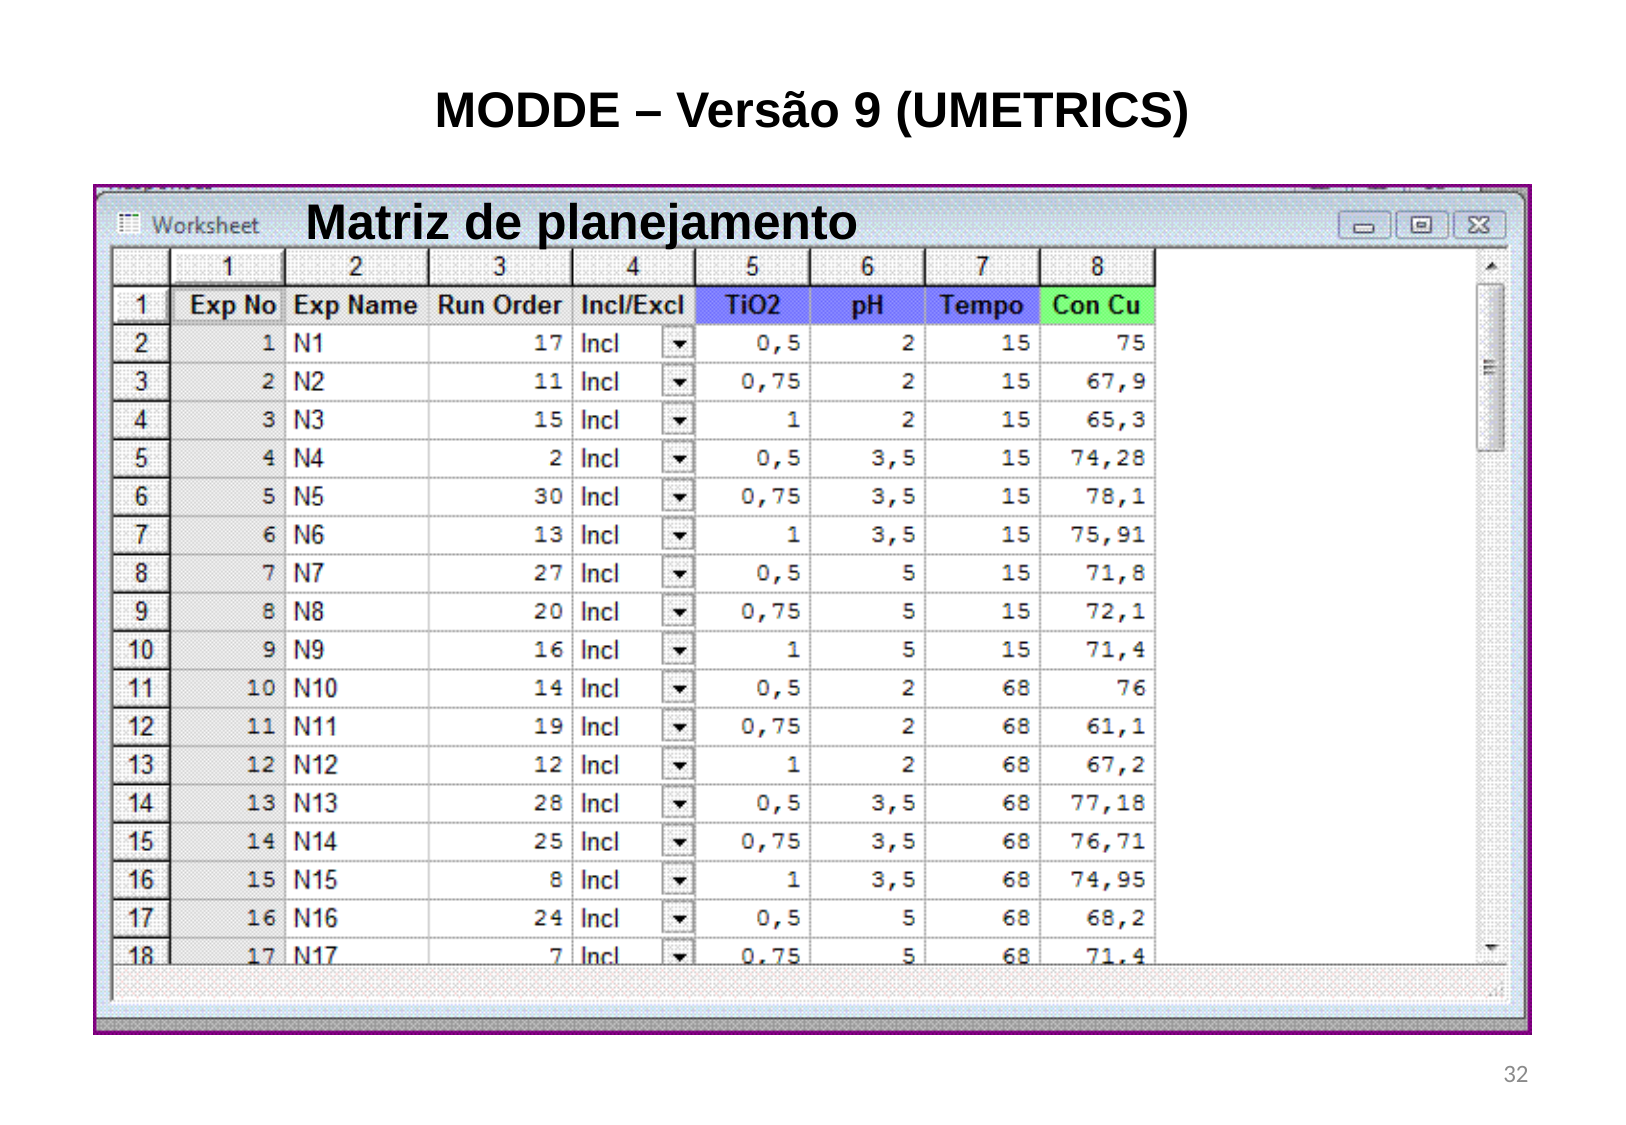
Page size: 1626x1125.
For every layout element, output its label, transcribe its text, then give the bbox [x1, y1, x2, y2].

slide_number 32 [1164, 1042, 1544, 1103]
text_box MODDE – Versão 9 (UMETRICS) [428, 66, 1197, 149]
picture [93, 184, 1532, 1036]
